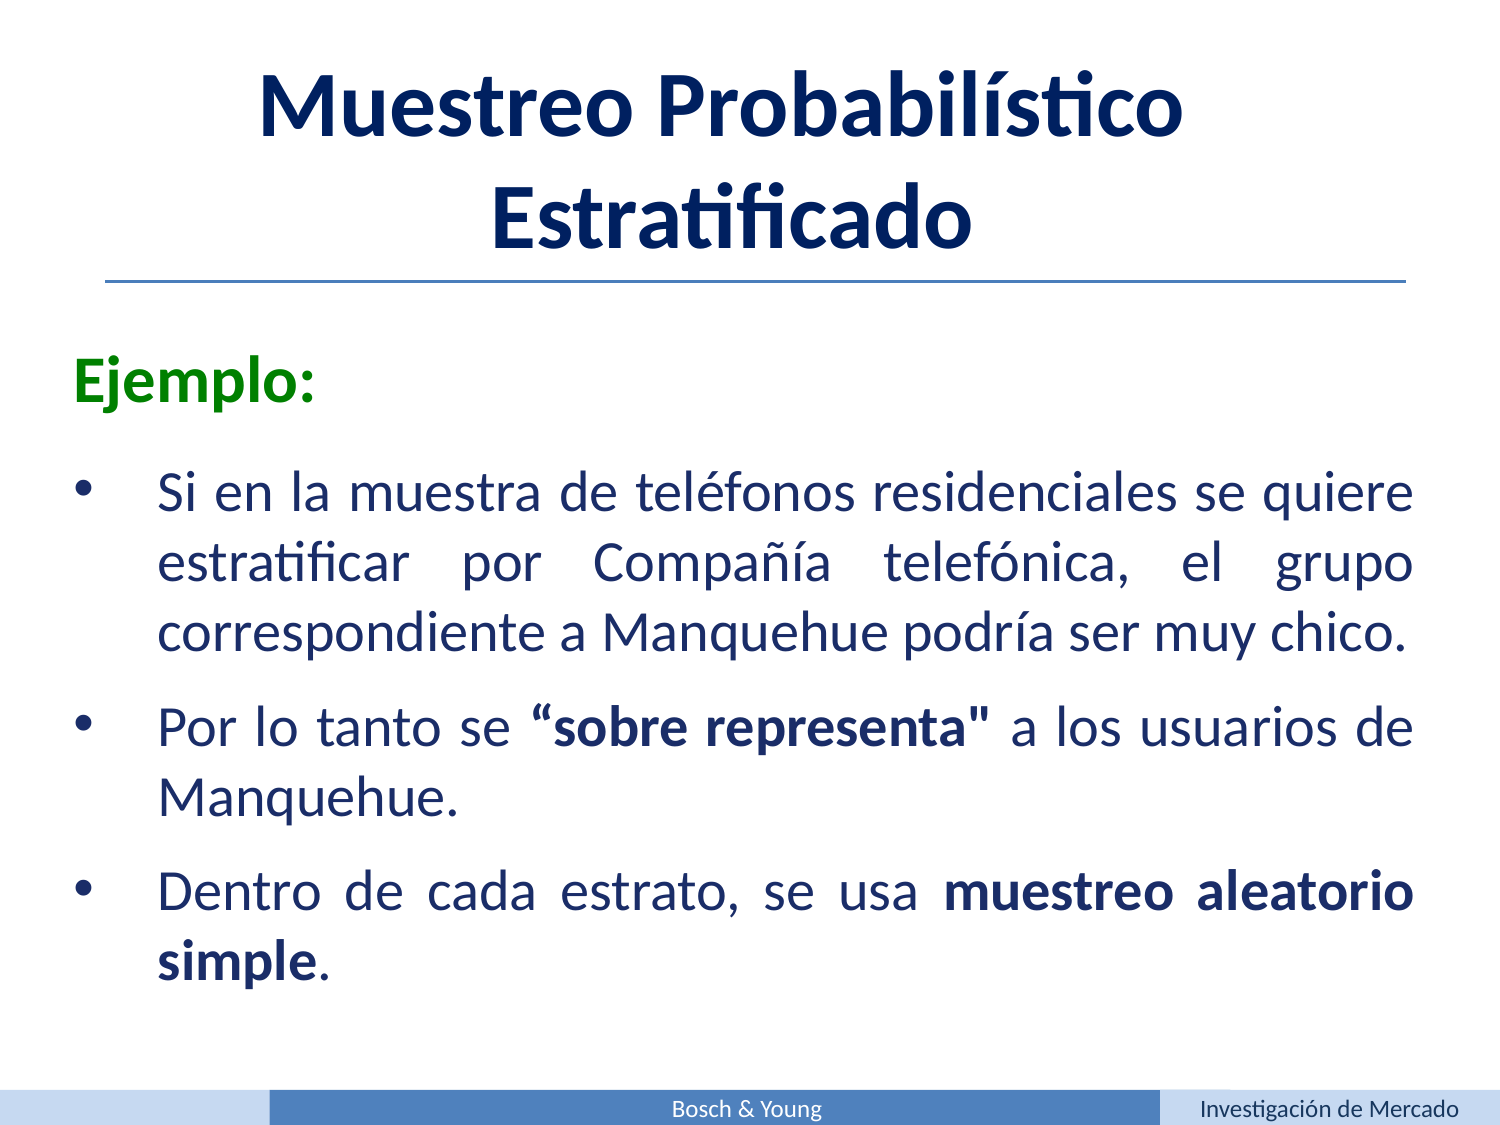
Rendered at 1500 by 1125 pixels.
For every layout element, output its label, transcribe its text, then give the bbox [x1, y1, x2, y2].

text_box Si en la muestra de teléfonos residenciales se quiere estratificar por Compañía telefónica, el grupo correspondiente a Manquehue podría ser muy chico. Por lo tanto se “sobre representa" a los usuarios de Manquehue. Dentro de cada estrato, se usa muestreo aleatorio simple. [58, 445, 1430, 1088]
text_box [0, 1088, 272, 1125]
text_box Investigación de Mercado [1158, 1088, 1500, 1125]
text_box Bosch & Young [272, 1088, 1158, 1125]
text_box Muestreo Probabilístico Estratificado [46, 35, 1418, 275]
text_box Ejemplo: [58, 328, 539, 423]
